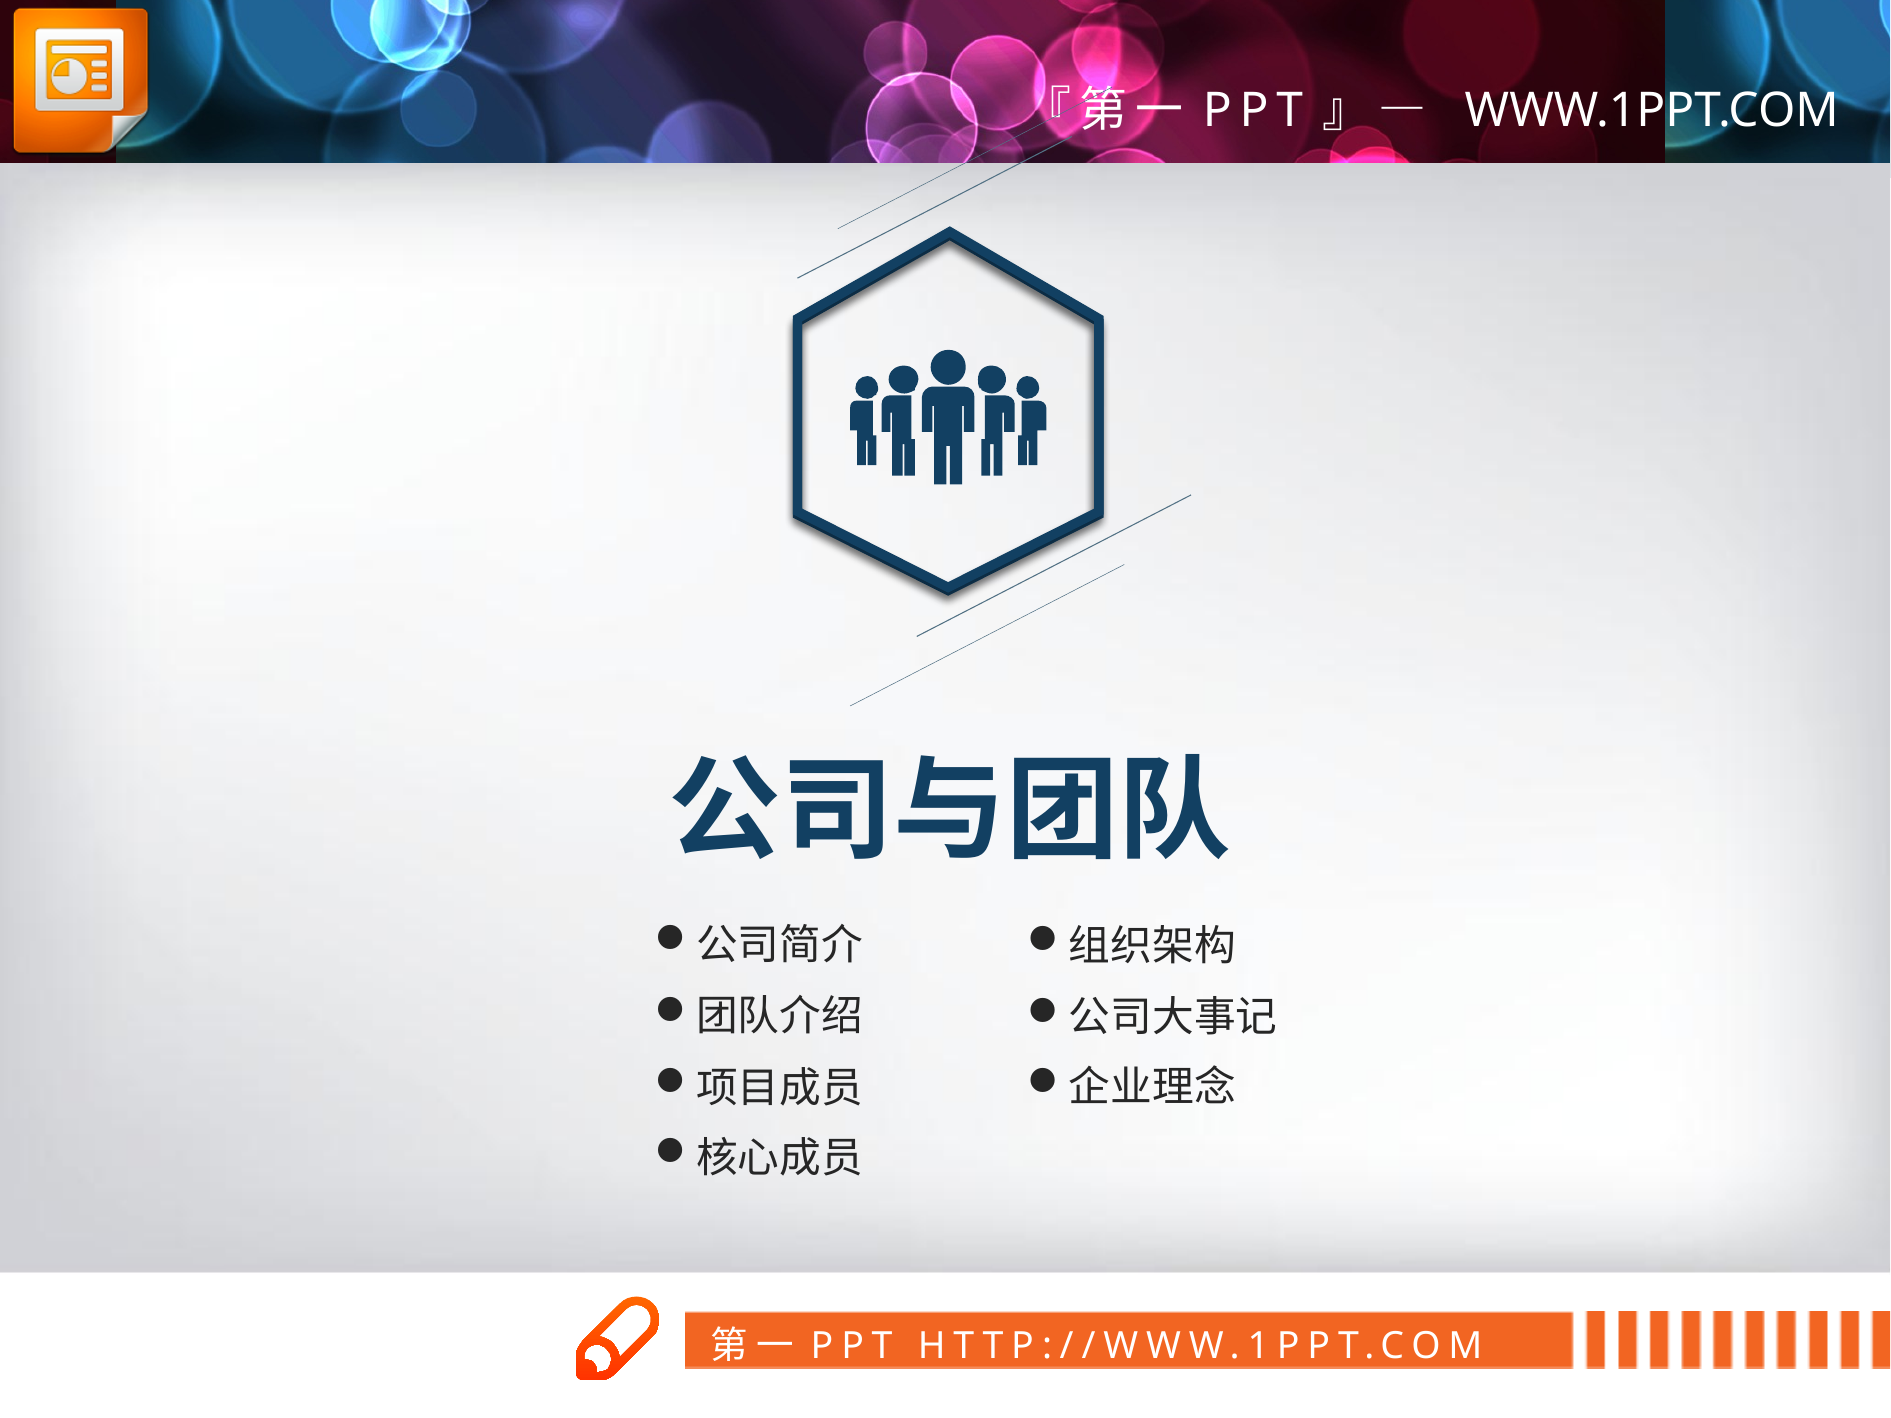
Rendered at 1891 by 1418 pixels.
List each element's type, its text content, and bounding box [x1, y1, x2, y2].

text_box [849, 494, 1192, 707]
picture [0, 0, 1891, 1275]
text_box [1026, 918, 1467, 1111]
picture [685, 1311, 1891, 1369]
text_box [797, 287, 1100, 591]
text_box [797, 87, 1113, 279]
text_box 公司与团队 [654, 730, 1247, 880]
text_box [654, 917, 1094, 1182]
